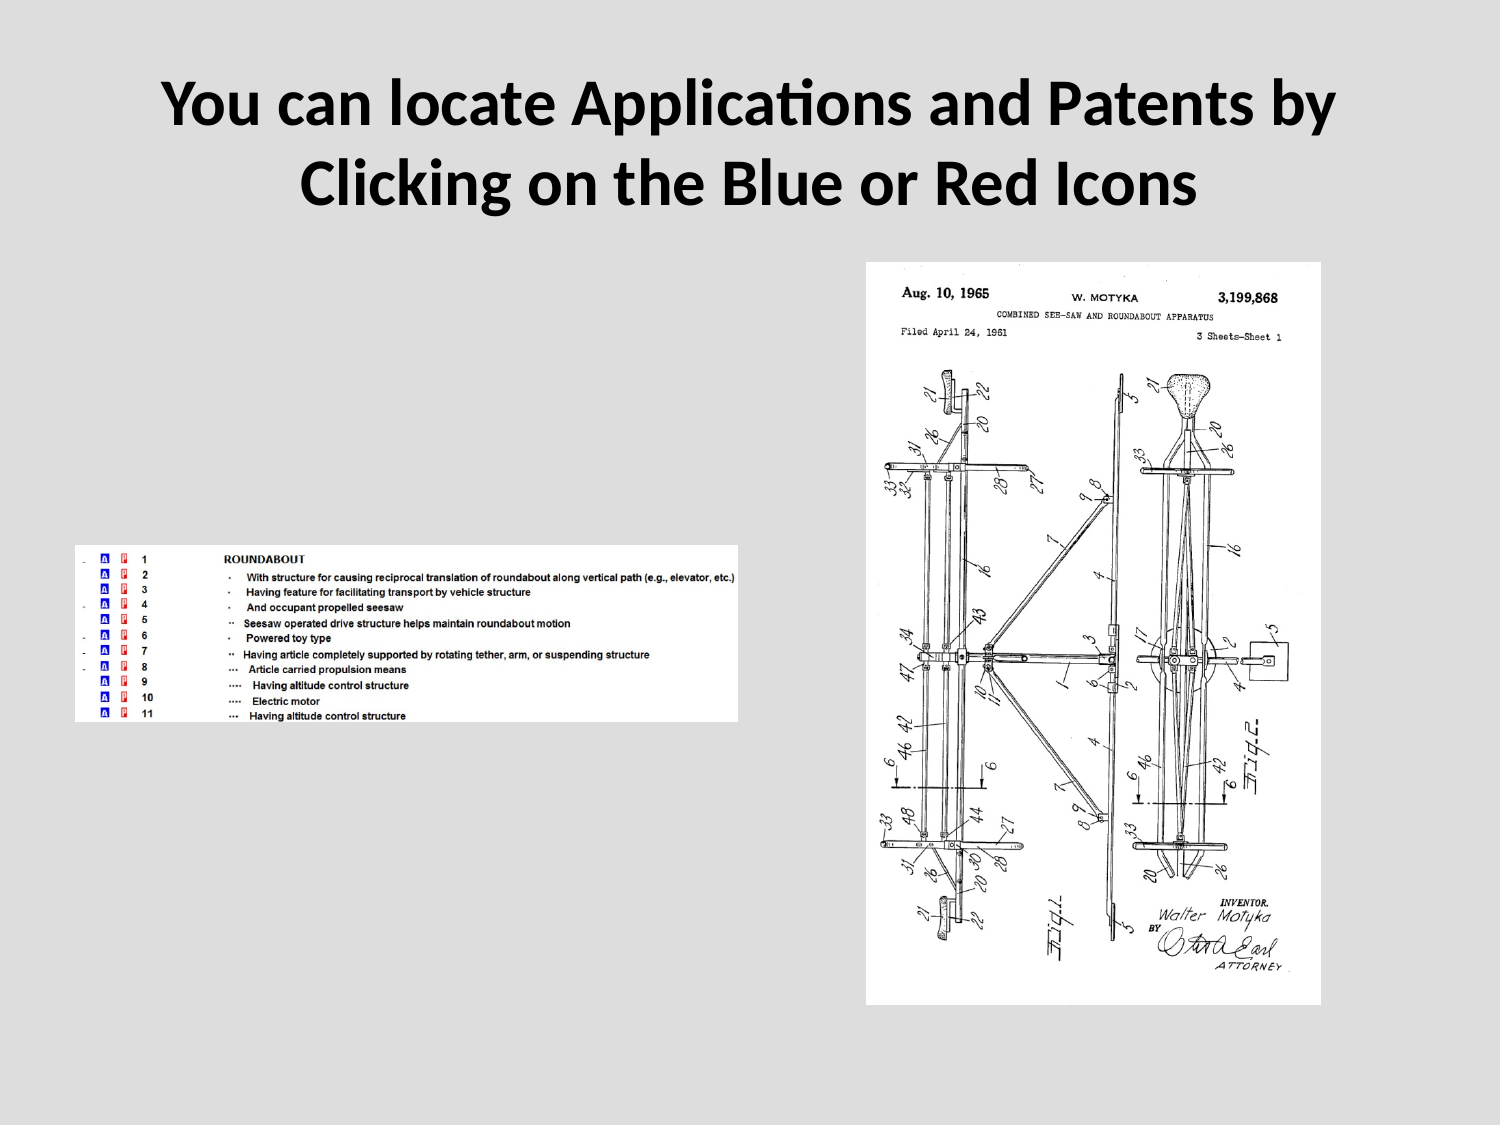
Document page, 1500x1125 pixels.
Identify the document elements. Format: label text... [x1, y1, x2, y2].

title You can locate Applications and Patents by Clicking on the Blue or Red Icons [75, 45, 1425, 233]
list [866, 262, 1321, 1006]
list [74, 545, 738, 723]
